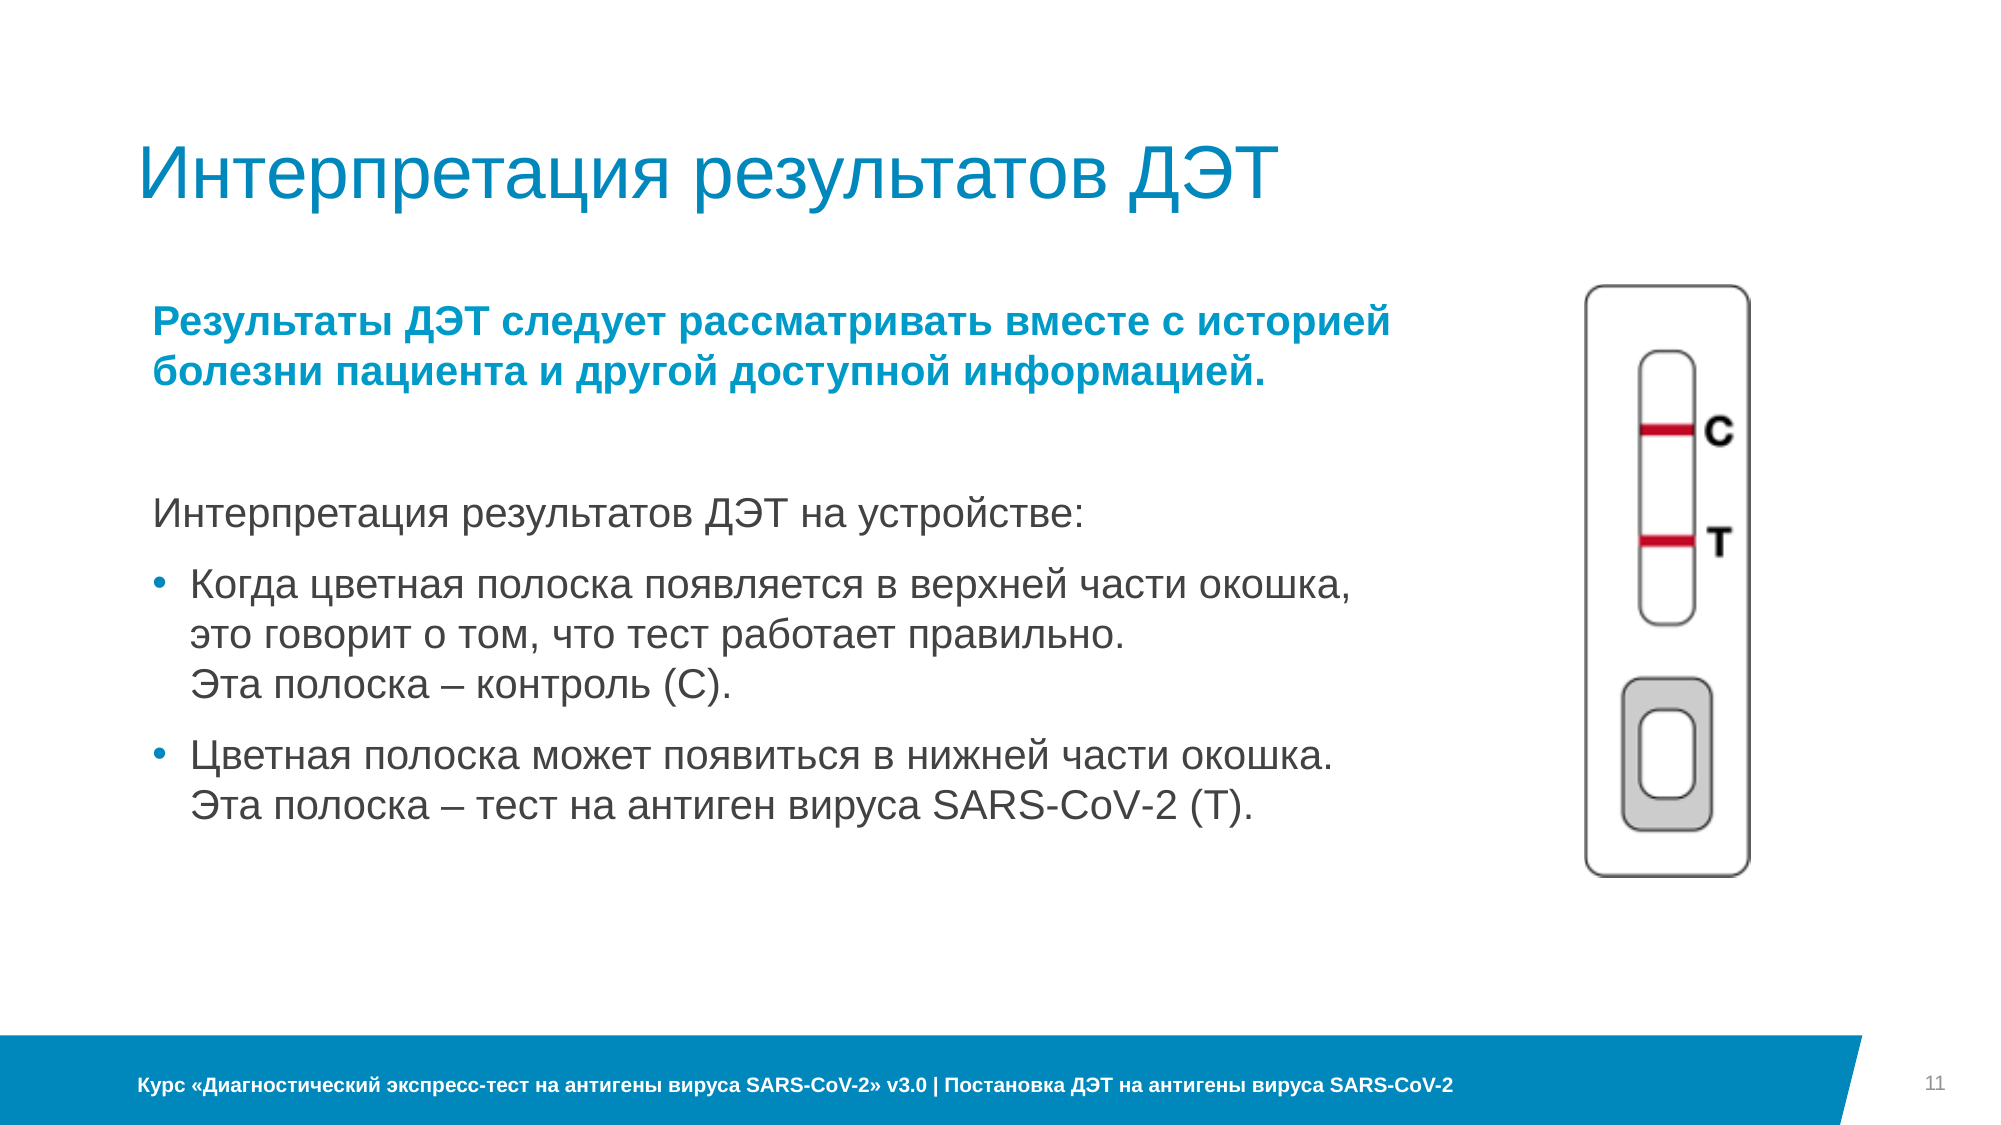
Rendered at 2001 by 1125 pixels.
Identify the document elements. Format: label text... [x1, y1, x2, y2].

footer Курс «Диагностический экспресс-тест на антигены вируса SARS-CoV-2» v3.0 | Постановка ДЭТ на антигены вируса SARS-CoV-2 [137, 1042, 1845, 1125]
picture [1584, 284, 1751, 878]
text_box Результаты ДЭТ следует рассматривать вместе с историей болезни пациента и другой доступной информацией. Интерпретация результатов ДЭТ на устройстве: Когда цветная полоска появляется в верхней части окошка, это говорит о том, что тест работает правильно. Эта полоска – контроль (С). Цветная полоска может появиться в нижней части окошка. Эта полоска – тест на антиген вируса SARS‑CoV‑2 (Т). [137, 286, 1426, 967]
list [137, 284, 1863, 1014]
slide_number 11 [1862, 1035, 1947, 1125]
title Интерпретация результатов ДЭТ [137, 59, 1863, 215]
